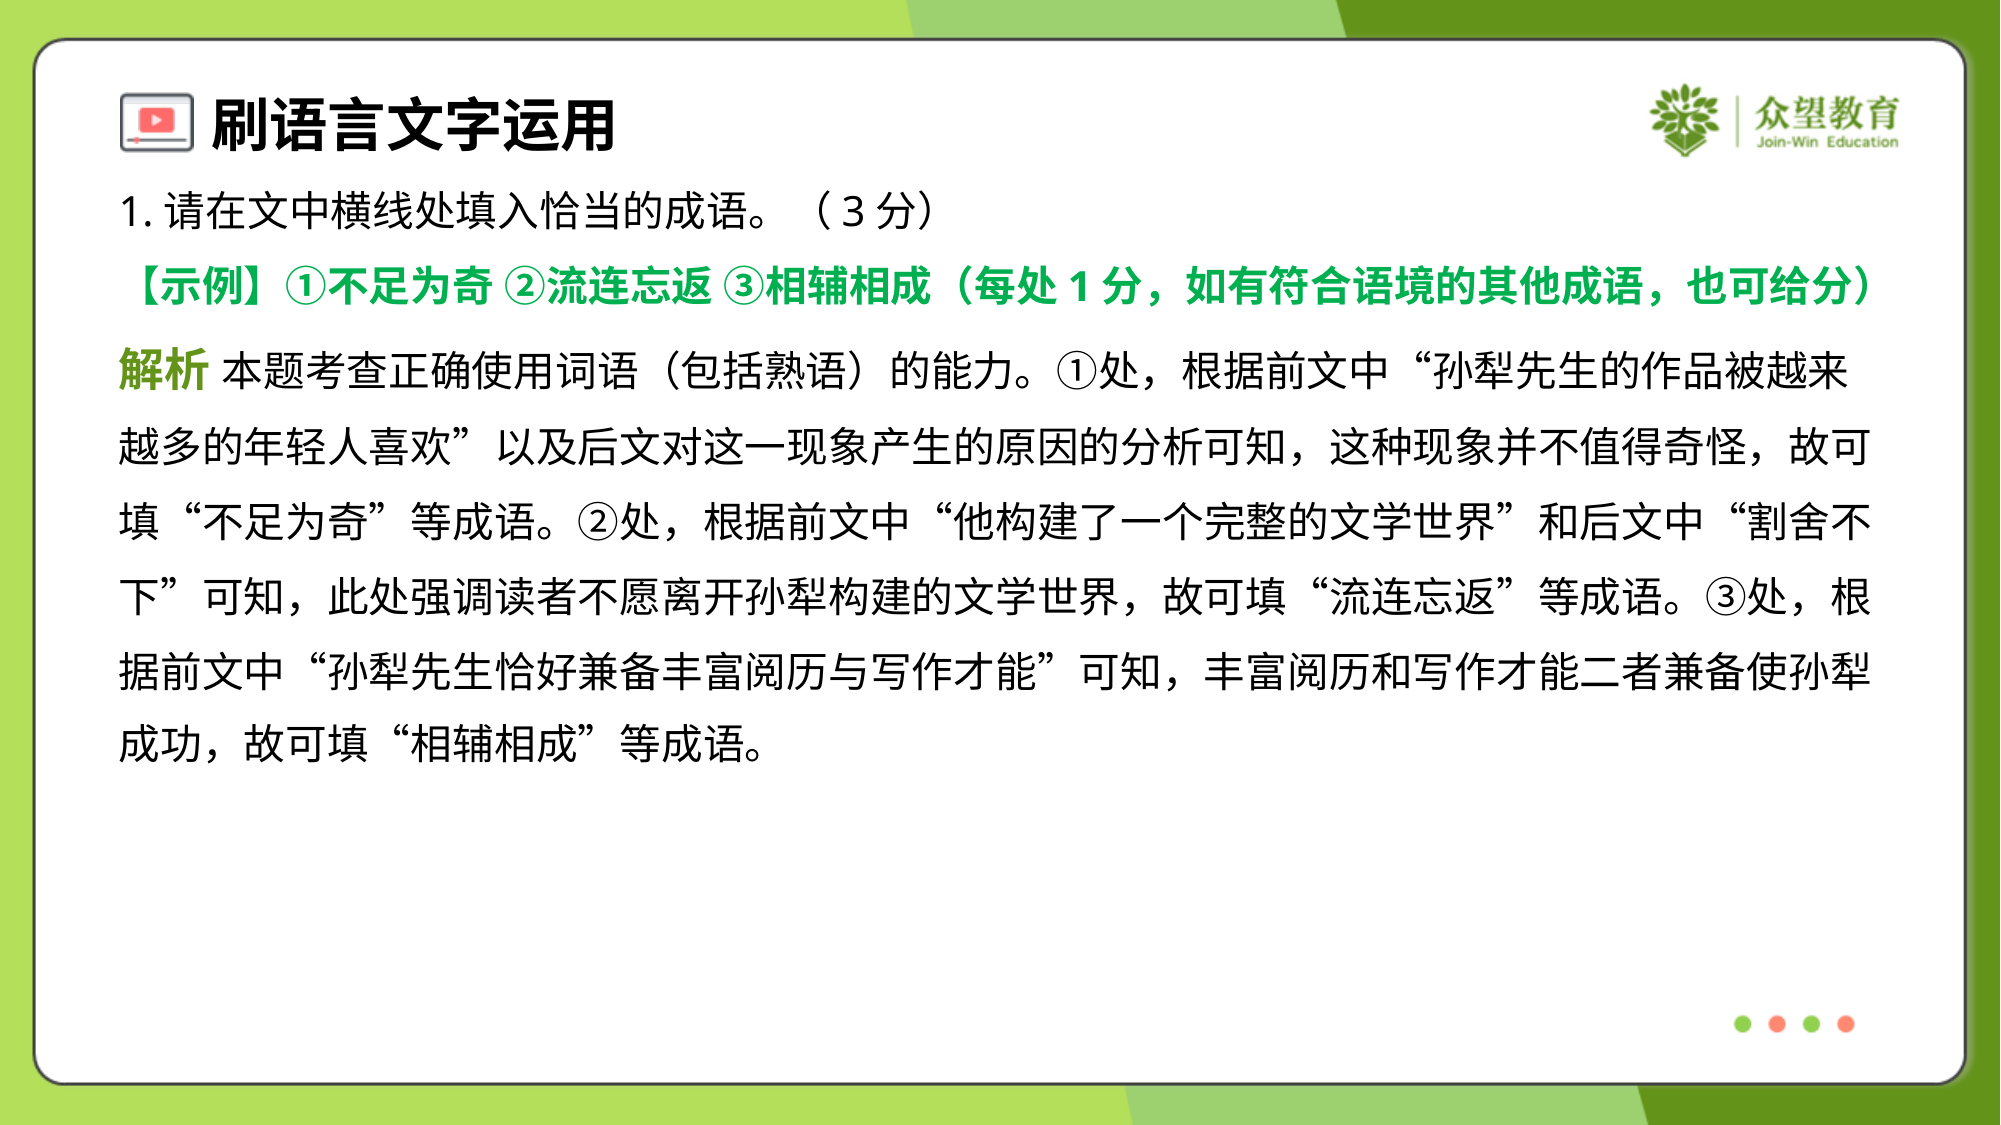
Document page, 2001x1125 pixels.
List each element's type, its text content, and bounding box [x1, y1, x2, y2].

picture [0, 0, 2000, 1125]
text_box 1.请在文中横线处填入恰当的成语。（3分） [118, 159, 1883, 227]
text_box 解析 本题考查正确使用词语（包括熟语）的能力。①处，根据前文中“孙犁先生的作品被越来 越多的年轻人喜欢”以及后文对这一现象产生的原因的分析可知，这种现象并不值得奇怪，故可 填“不足为奇”等成语。②处，根据前文中“他构建了一个完整的文学世界”和后文中“割舍不 下”可知，此处强调读者不愿离开孙犁构建的文学世界，故可填“流连忘返”等成语。③处，根 据前文中“孙犁先生恰好兼备丰富阅历与写作才能”可知，丰富阅历和写作才能二者兼备使孙犁 成功，故可填“相辅相成”等成语。 [118, 318, 1883, 761]
text_box 【示例】①不足为奇 ②流连忘返 ③相辅相成（每处1分，如有符合语境的其他成语，也可给分） [118, 235, 1915, 302]
